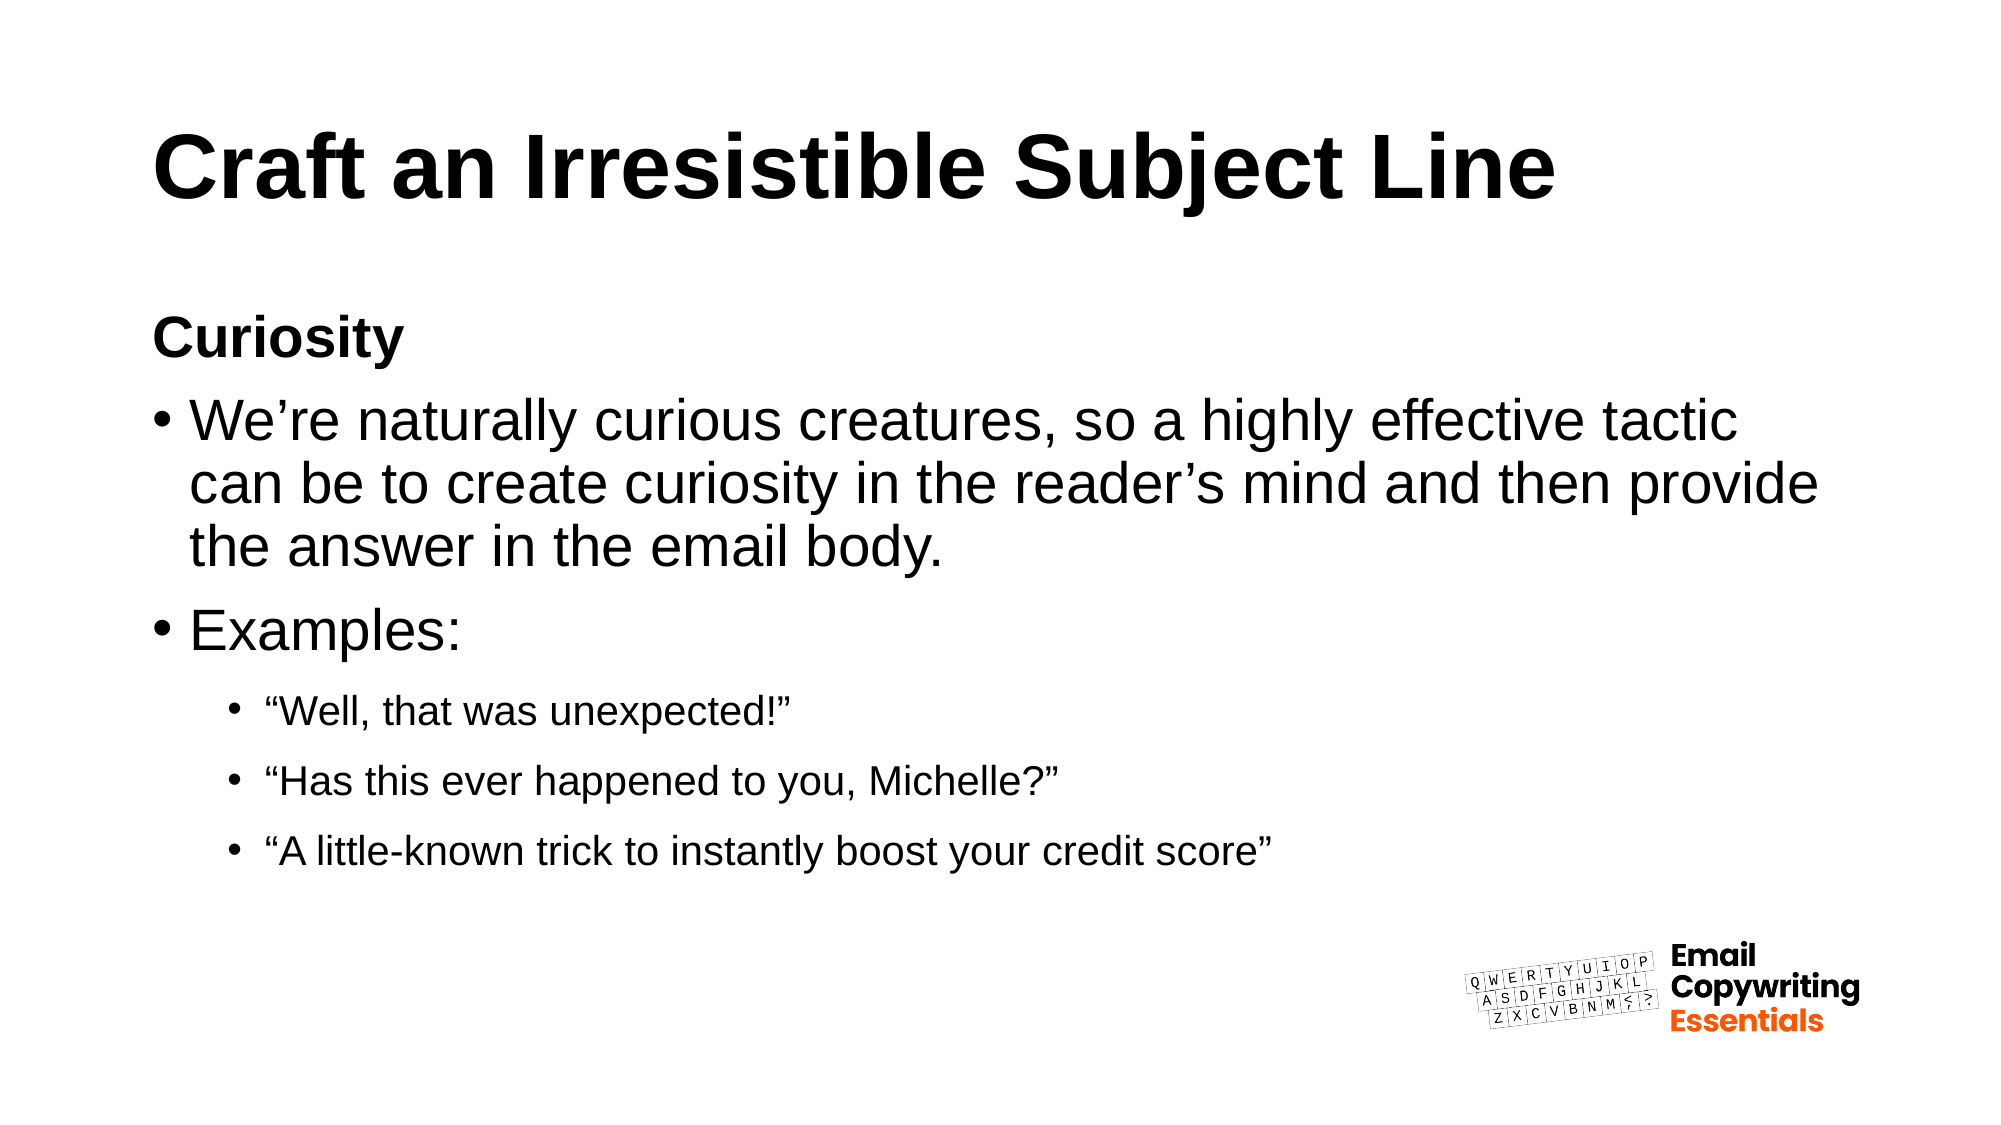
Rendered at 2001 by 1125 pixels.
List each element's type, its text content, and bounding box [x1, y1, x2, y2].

picture [1462, 1014, 1863, 1066]
list Curiosity We’re naturally curious creatures, so a highly effective tactic can be to create curiosity in the reader’s mind and then provide the answer in the email body. Examples: “Well, that was unexpected!” “Has this ever happened to you, Michelle?” “A little-known trick to instantly boost your credit score” [137, 299, 1863, 1014]
title Craft an Irresistible Subject Line [137, 59, 1863, 278]
